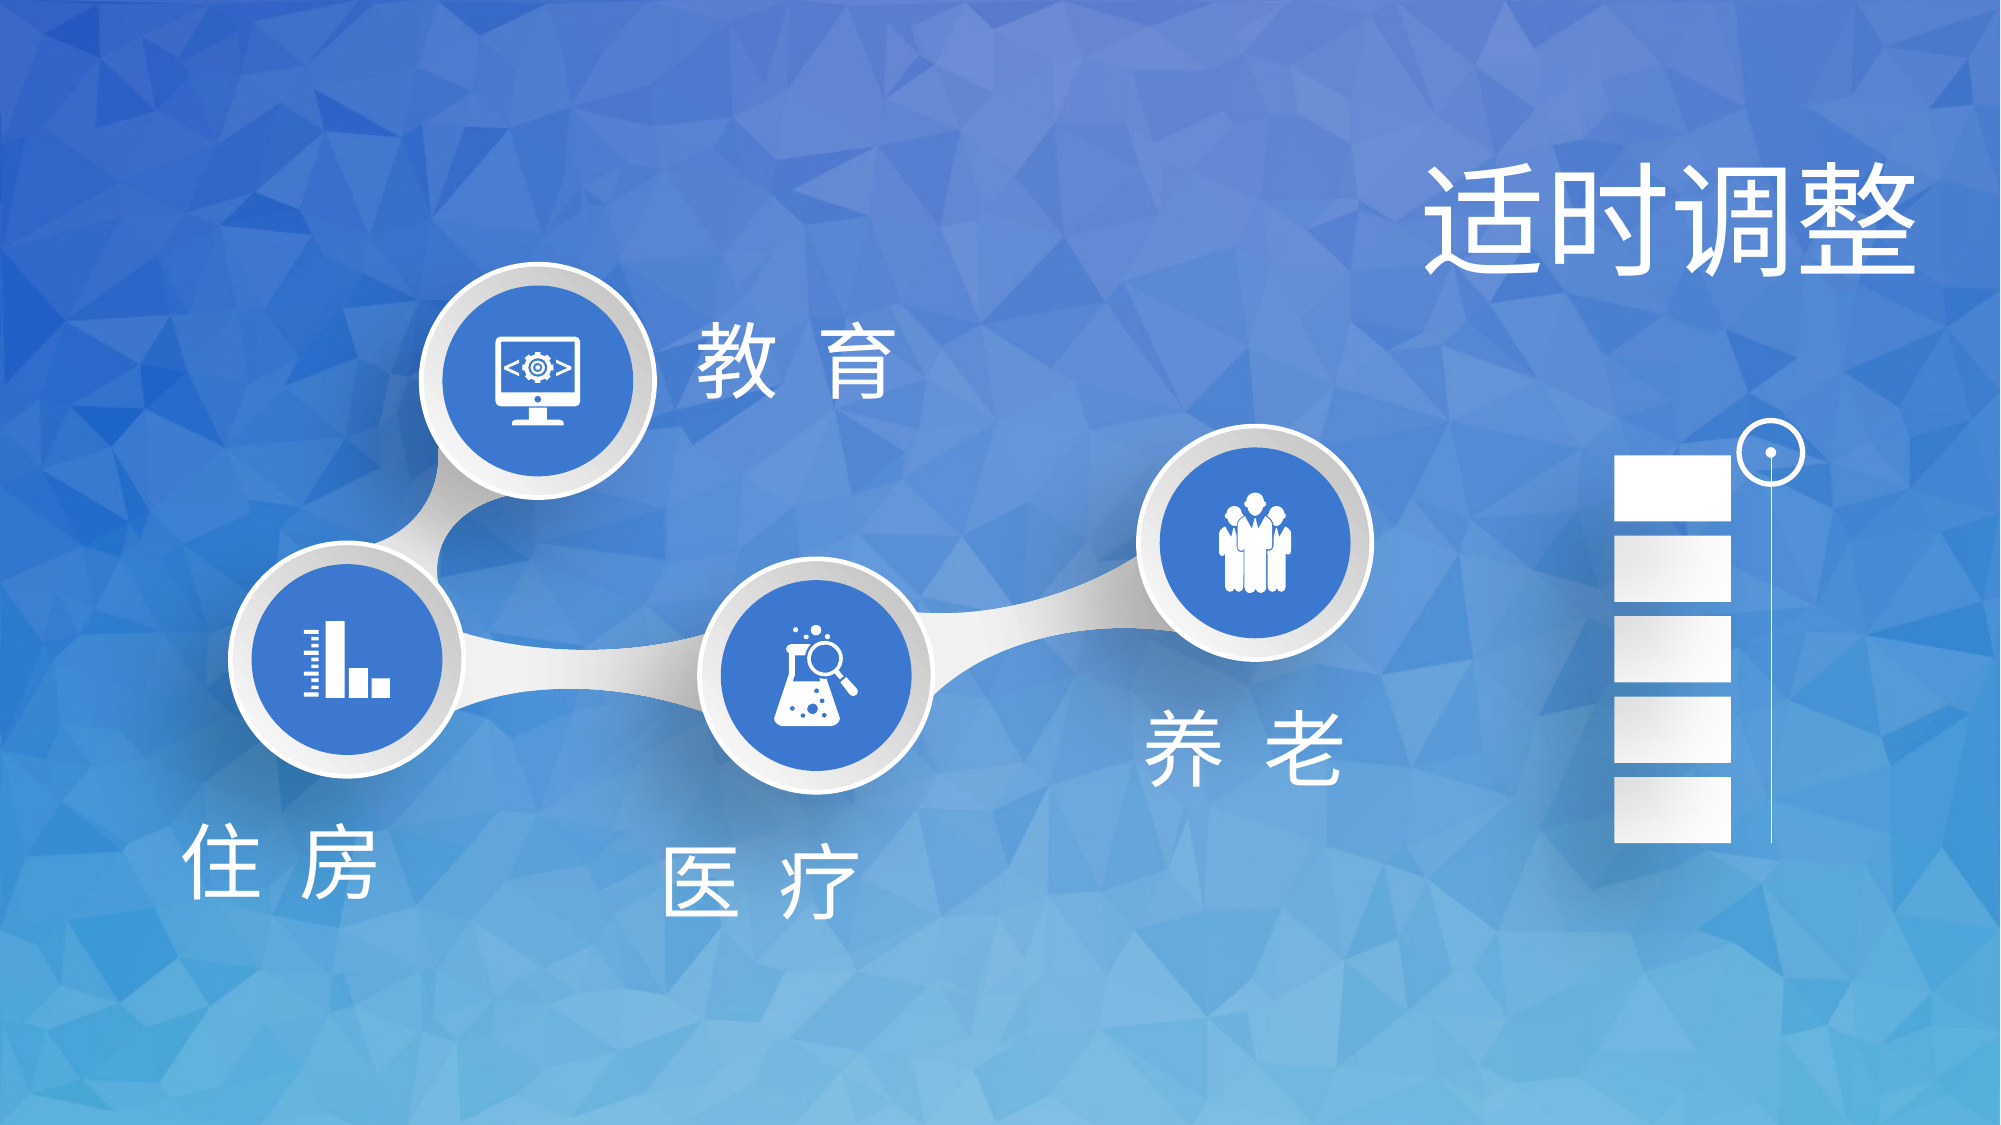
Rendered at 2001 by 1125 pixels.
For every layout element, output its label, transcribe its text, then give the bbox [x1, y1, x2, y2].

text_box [1138, 426, 1372, 660]
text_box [230, 542, 464, 777]
text_box 养 老 [1127, 689, 1391, 805]
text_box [1219, 492, 1292, 594]
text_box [495, 336, 581, 426]
text_box [1766, 447, 1776, 458]
text_box [1735, 416, 1807, 488]
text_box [421, 264, 655, 498]
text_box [774, 624, 859, 727]
text_box [1679, 696, 1732, 764]
text_box [1679, 615, 1732, 683]
picture [0, 0, 2001, 1125]
text_box 住 房 [164, 803, 422, 918]
text_box 医 疗 [643, 823, 908, 938]
text_box 教 育 [681, 301, 933, 417]
text_box [933, 600, 1040, 695]
text_box [1679, 776, 1732, 844]
text_box [464, 632, 623, 707]
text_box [699, 558, 933, 793]
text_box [303, 621, 390, 698]
text_box 适时调整 [1405, 134, 1940, 300]
text_box [1679, 535, 1732, 603]
text_box [1613, 454, 1732, 522]
